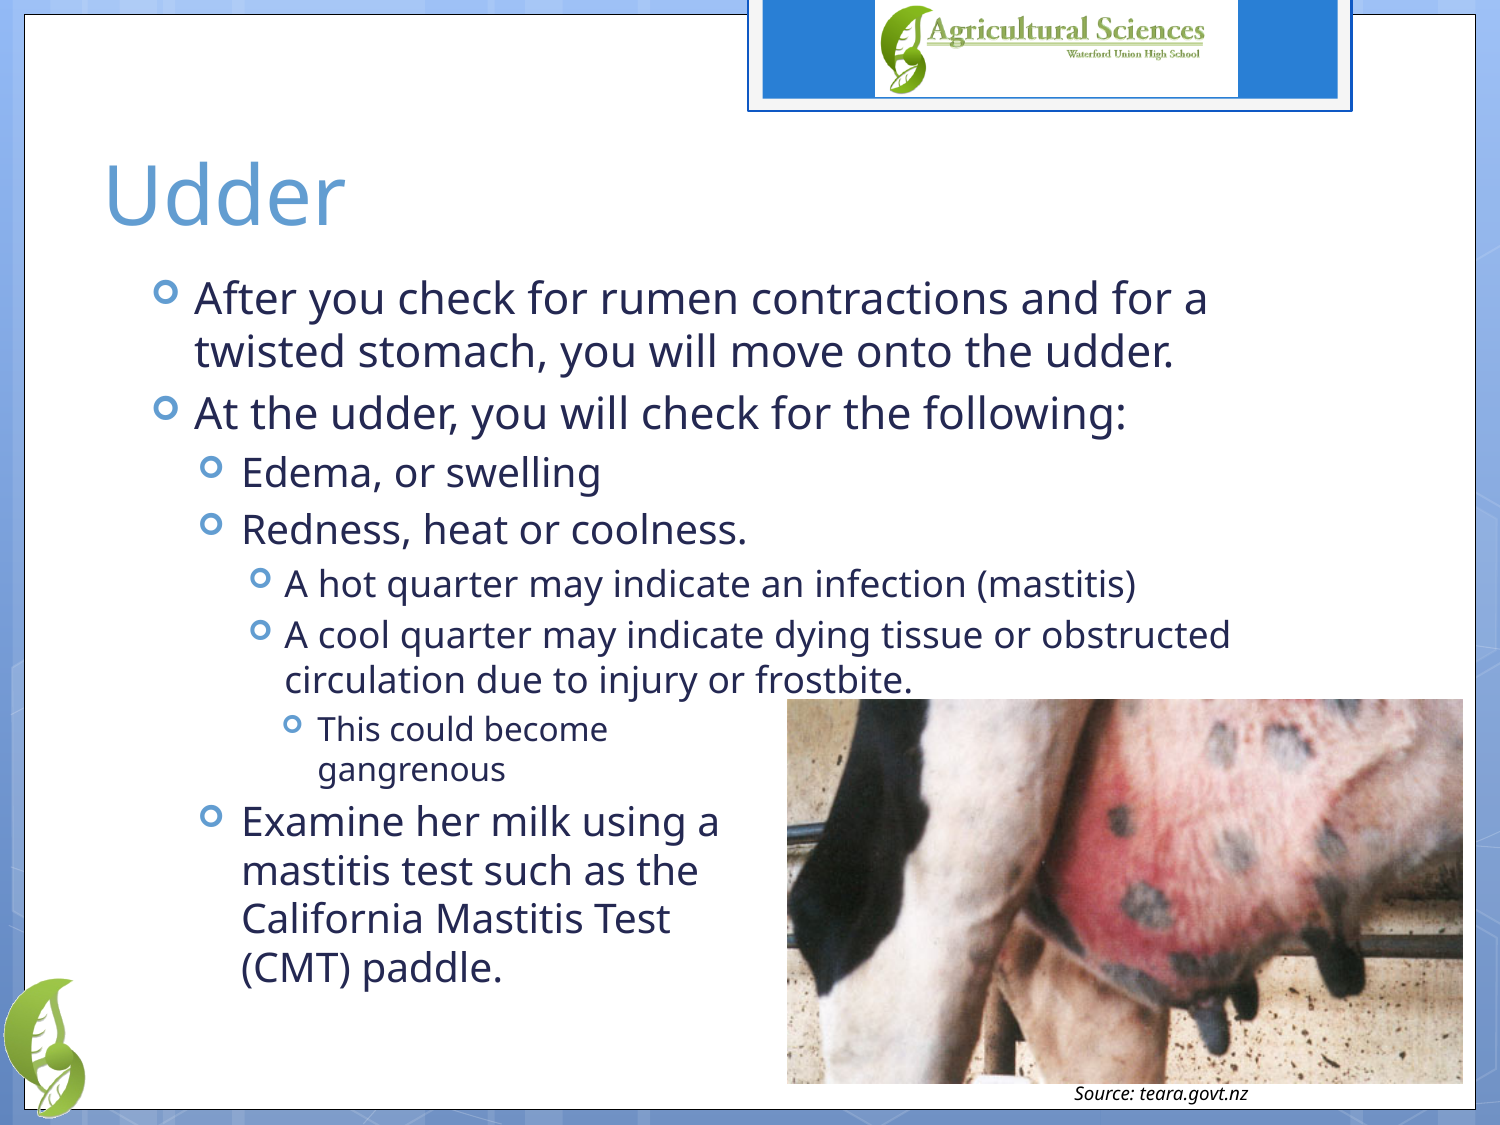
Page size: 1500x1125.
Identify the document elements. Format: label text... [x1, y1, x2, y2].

picture [0, 968, 138, 1125]
picture [875, 0, 1238, 97]
list After you check for rumen contractions and for a twisted stomach, you will move onto the udder. At the udder, you will check for the following: Edema, or swelling Redness, heat or coolness. A hot quarter may indicate an infection (mastitis) A cool quarter may indicate dying tissue or obstructed circulation due to injury or frostbite. This could become gangrenous Examine her milk using a mastitis test such as the California Mastitis Test (CMT) paddle. [125, 262, 1388, 1000]
title Udder [87, 112, 1400, 250]
picture [787, 699, 1463, 1084]
text_box Source: teara.govt.nz [1059, 1093, 1264, 1112]
